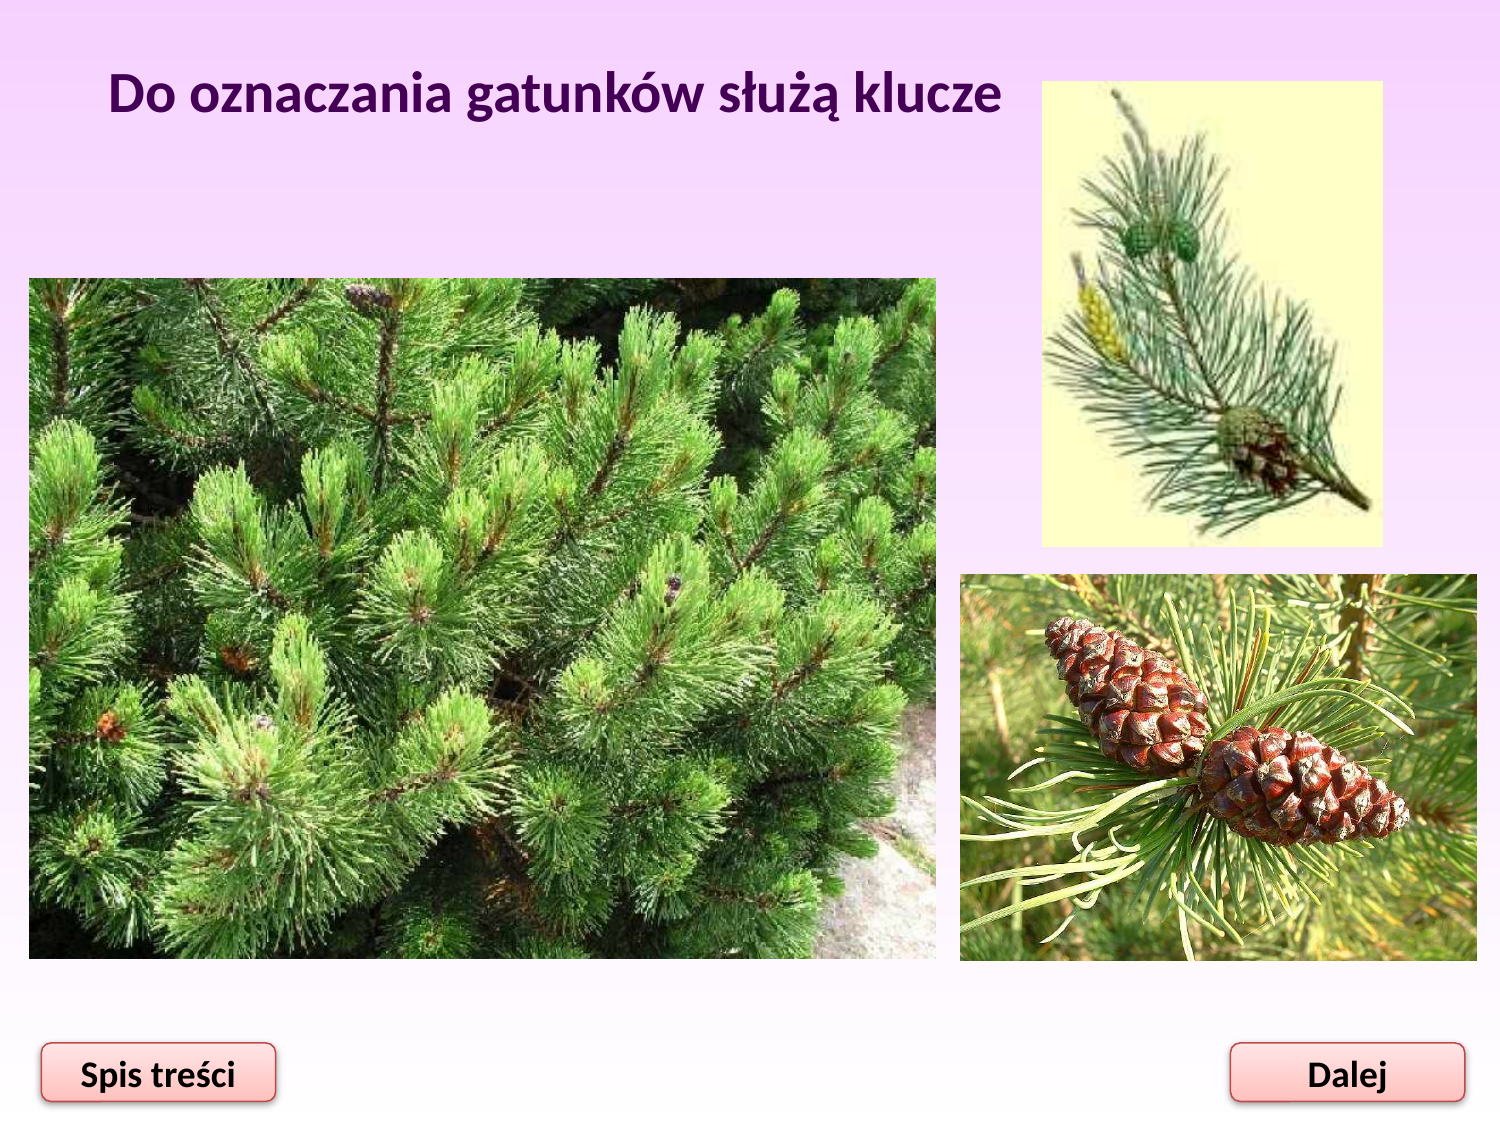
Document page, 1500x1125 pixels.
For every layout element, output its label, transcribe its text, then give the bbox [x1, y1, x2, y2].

text_box Dalej [1229, 1042, 1466, 1103]
picture [960, 573, 1477, 962]
picture [1042, 81, 1384, 547]
text_box Spis treści [40, 1042, 277, 1103]
text_box Do oznaczania gatunków służą klucze [93, 46, 1313, 132]
picture [29, 278, 936, 959]
